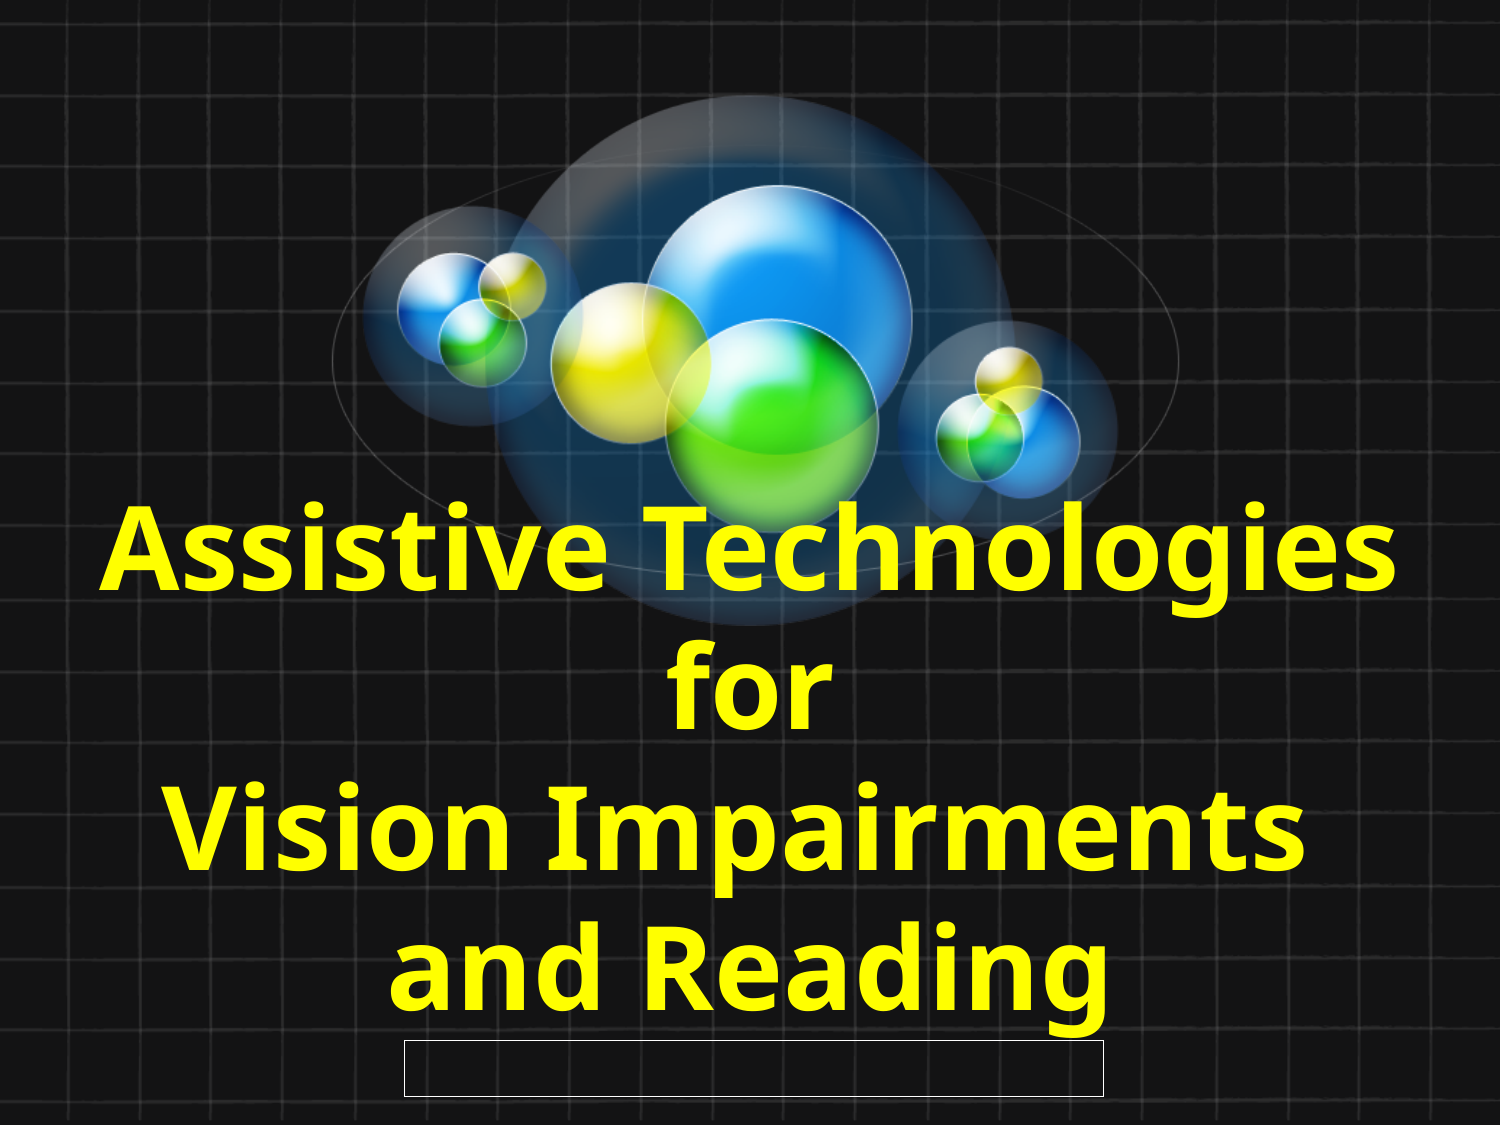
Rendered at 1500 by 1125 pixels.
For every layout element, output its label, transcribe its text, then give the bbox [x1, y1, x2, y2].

title Assistive Technologies for Vision Impairments and Reading [84, 579, 1416, 1041]
text_box [404, 1040, 1104, 1097]
picture [0, 0, 1500, 1125]
